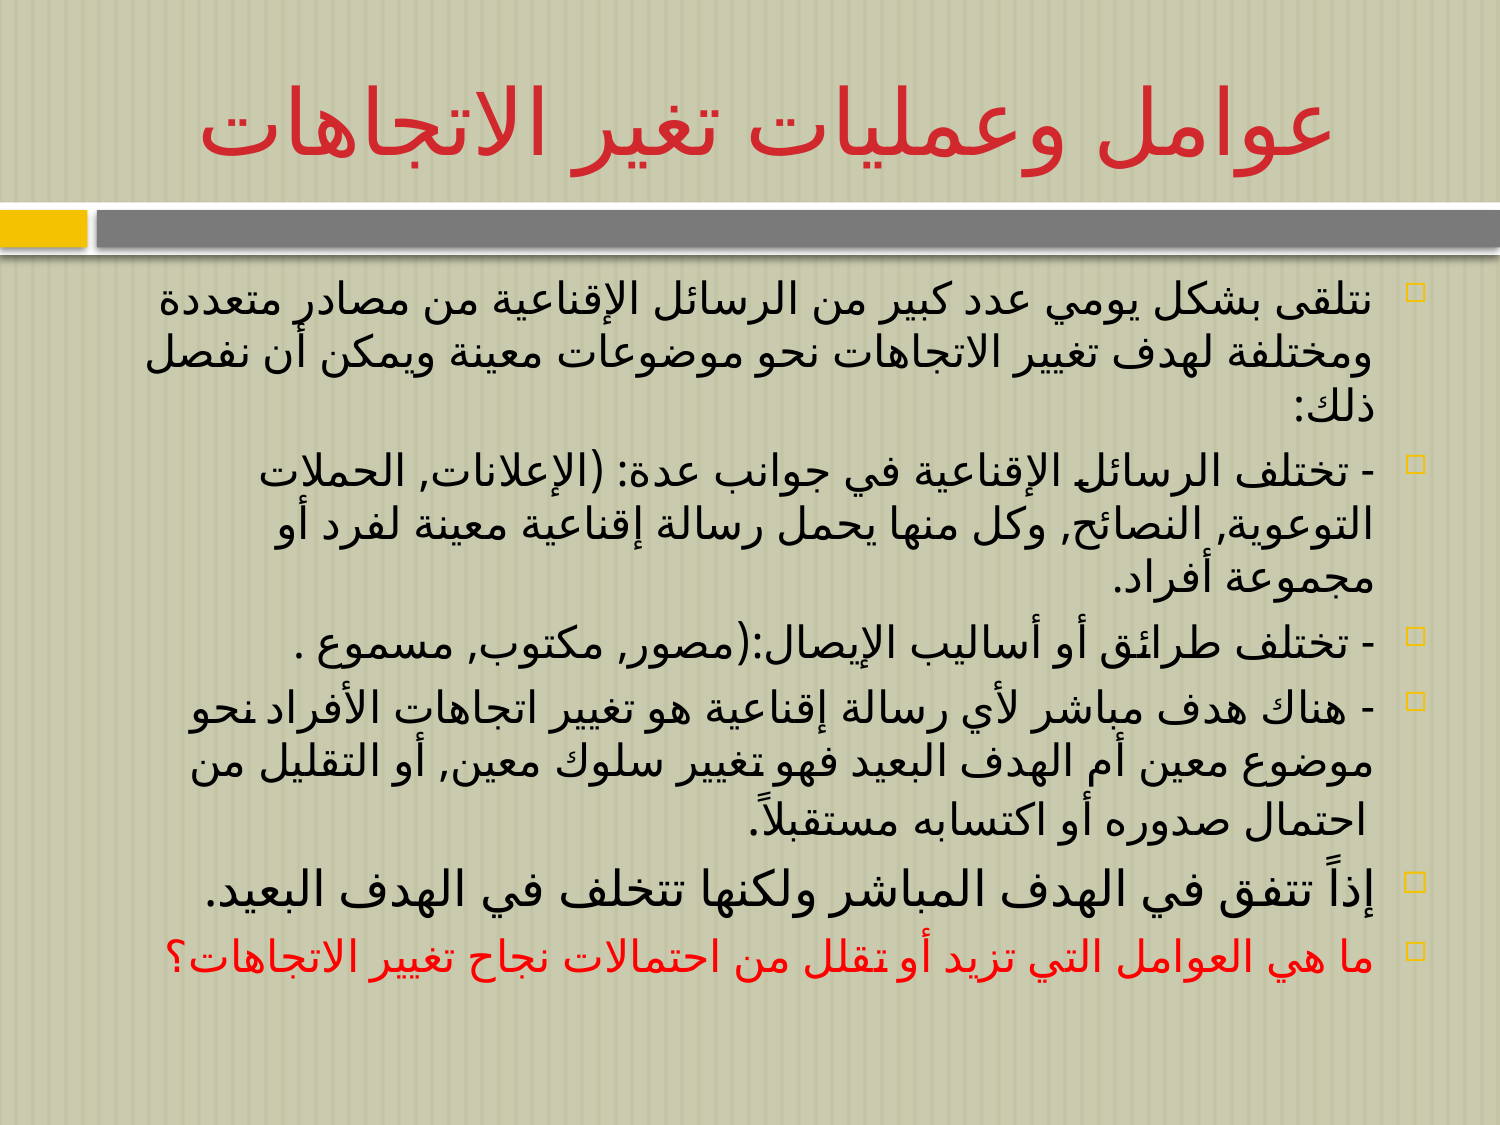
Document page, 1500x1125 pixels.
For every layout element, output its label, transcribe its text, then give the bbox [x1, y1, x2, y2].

list نتلقى بشكل يومي عدد كبير من الرسائل الإقناعية من مصادر متعددة ومختلفة لهدف تغيير الاتجاهات نحو موضوعات معينة ويمكن أن نفصل ذلك: - تختلف الرسائل الإقناعية في جوانب عدة: (الإعلانات, الحملات التوعوية, النصائح, وكل منها يحمل رسالة إقناعية معينة لفرد أو مجموعة أفراد. - تختلف طرائق أو أساليب الإيصال:(مصور, مكتوب, مسموع . - هناك هدف مباشر لأي رسالة إقناعية هو تغيير اتجاهات الأفراد نحو موضوع معين أم الهدف البعيد فهو تغيير سلوك معين, أو التقليل من احتمال صدوره أو اكتسابه مستقبلاً. إذاً تتفق في الهدف المباشر ولكنها تتخلف في الهدف البعيد. ما هي العوامل التي تزيد أو تقلل من احتمالات نجاح تغيير الاتجاهات؟ [100, 262, 1438, 1000]
title عوامل وعمليات تغير الاتجاهات [100, 37, 1438, 200]
